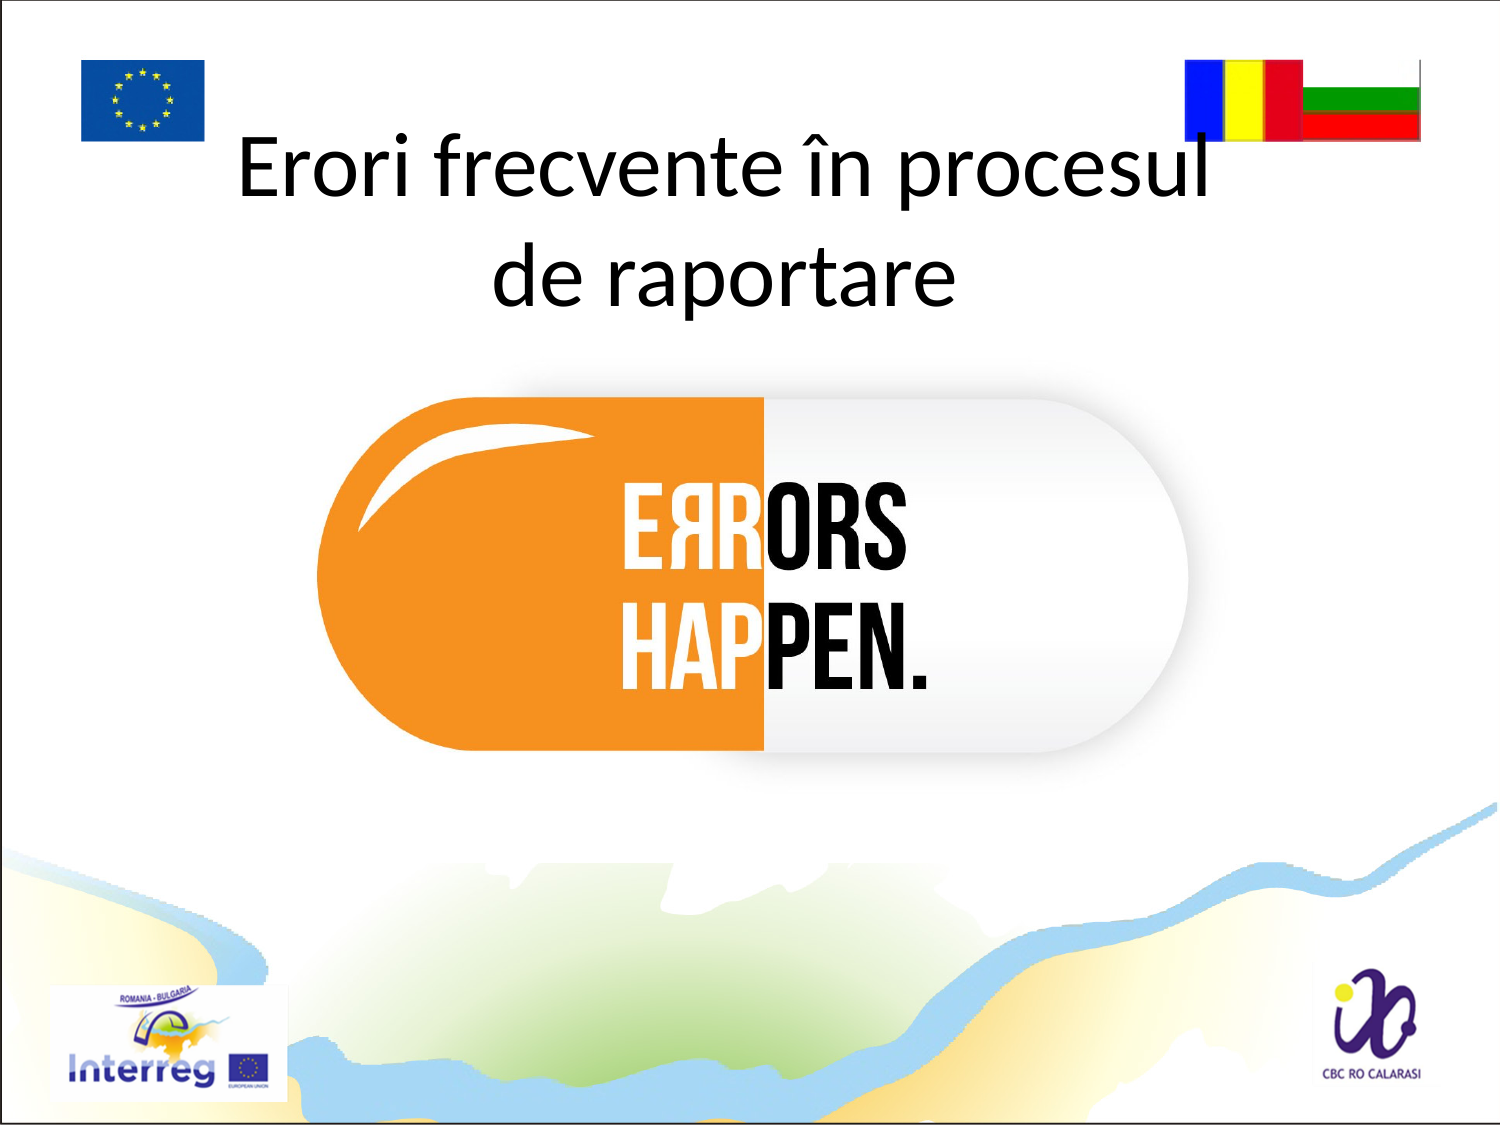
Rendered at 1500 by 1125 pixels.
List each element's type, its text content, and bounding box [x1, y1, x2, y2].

picture [0, 0, 1500, 1125]
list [268, 312, 1232, 863]
title Erori frecvente în procesul de raportare [218, 137, 1232, 293]
